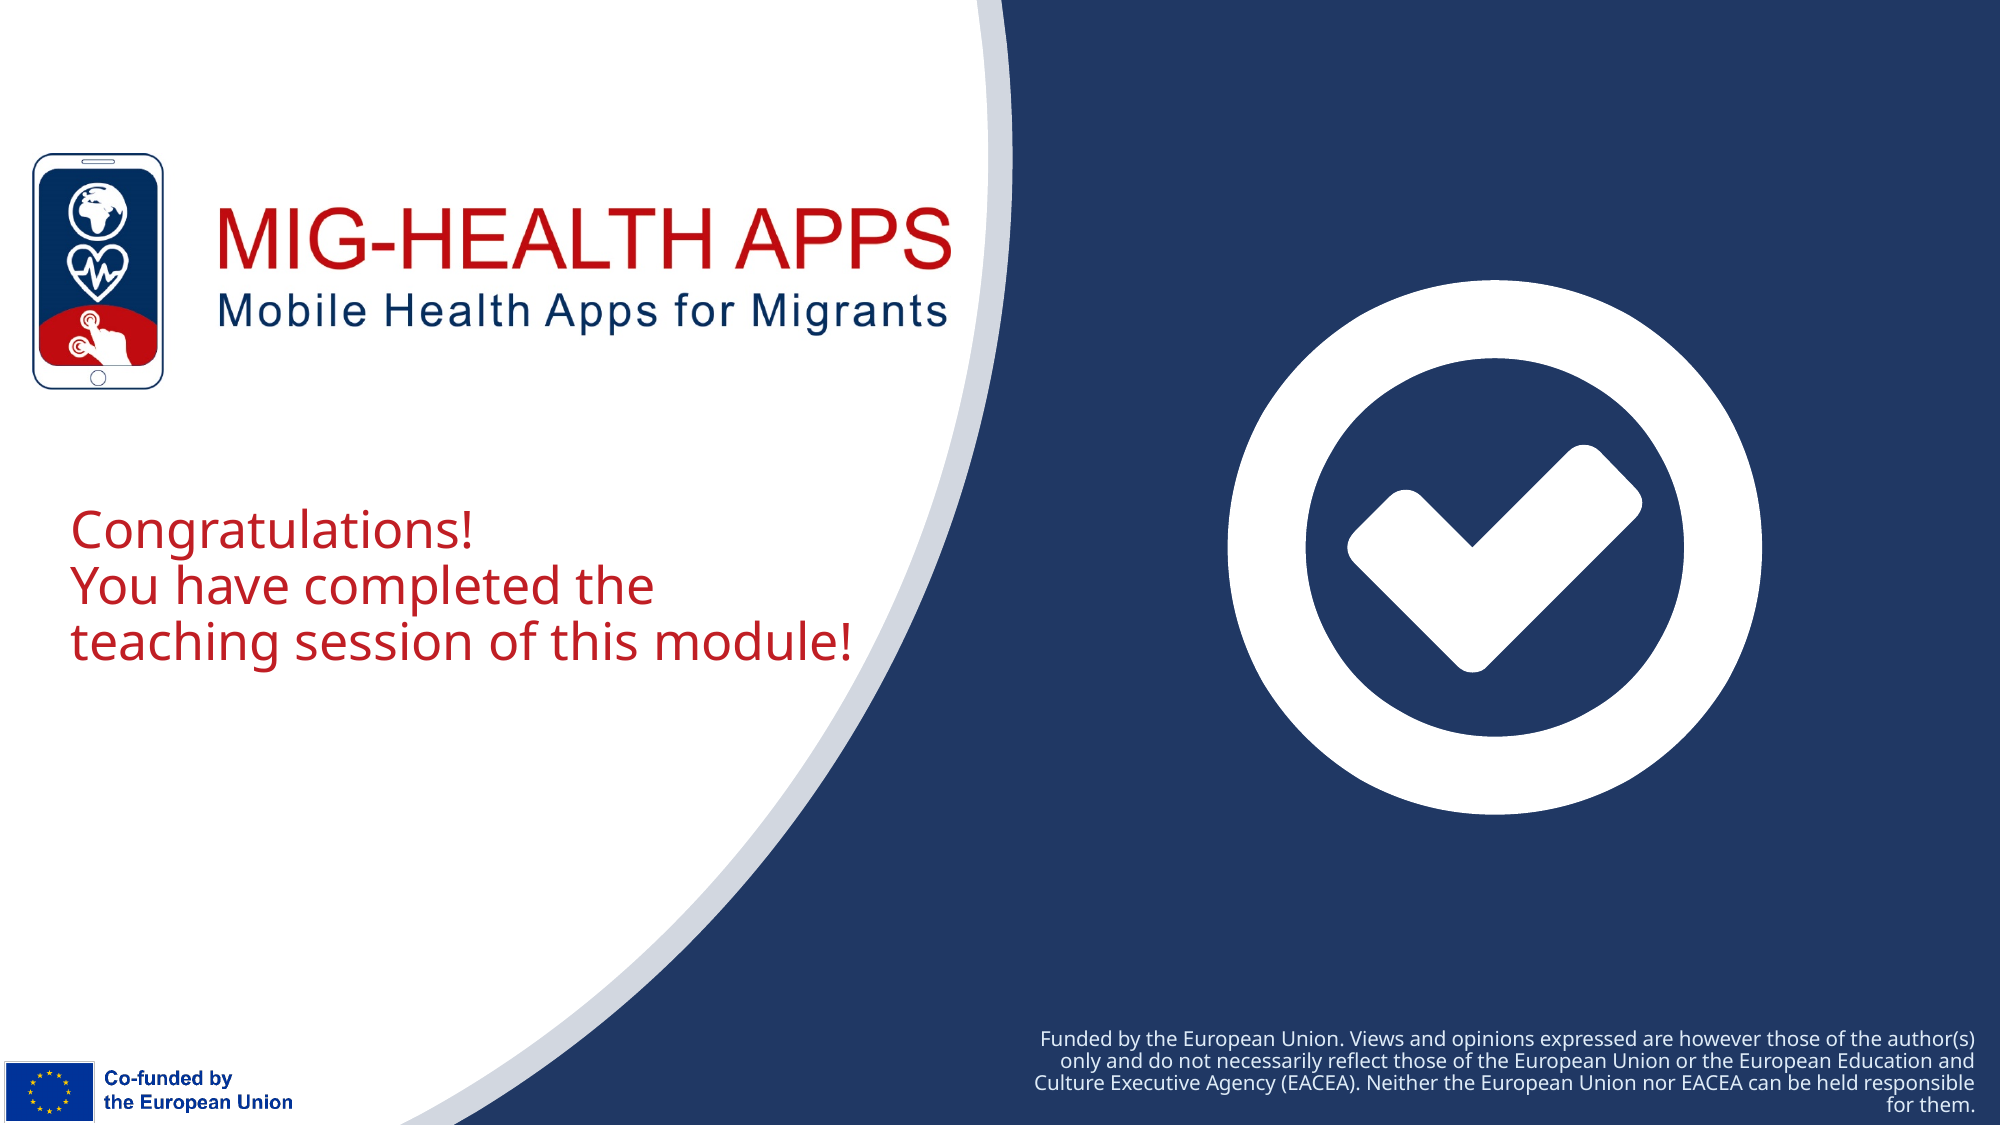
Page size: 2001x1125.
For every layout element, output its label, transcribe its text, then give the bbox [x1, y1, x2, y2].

text_box Funded by the European Union. Views and opinions expressed are however those of the author(s) only and do not necessarily reflect those of the European Union or the European Education and Culture Executive Agency (EACEA). Neither the European Union nor EACEA can be held responsible for them. [997, 1021, 1991, 1125]
text_box [404, 697, 876, 1125]
picture [32, 153, 951, 390]
picture [70, 569, 452, 951]
picture [1, 1058, 304, 1125]
text_box [0, 0, 990, 1125]
text_box [882, 0, 1014, 685]
text_box Congratulations! You have completed the teaching session of this module! [55, 479, 882, 697]
picture [1226, 280, 1763, 816]
